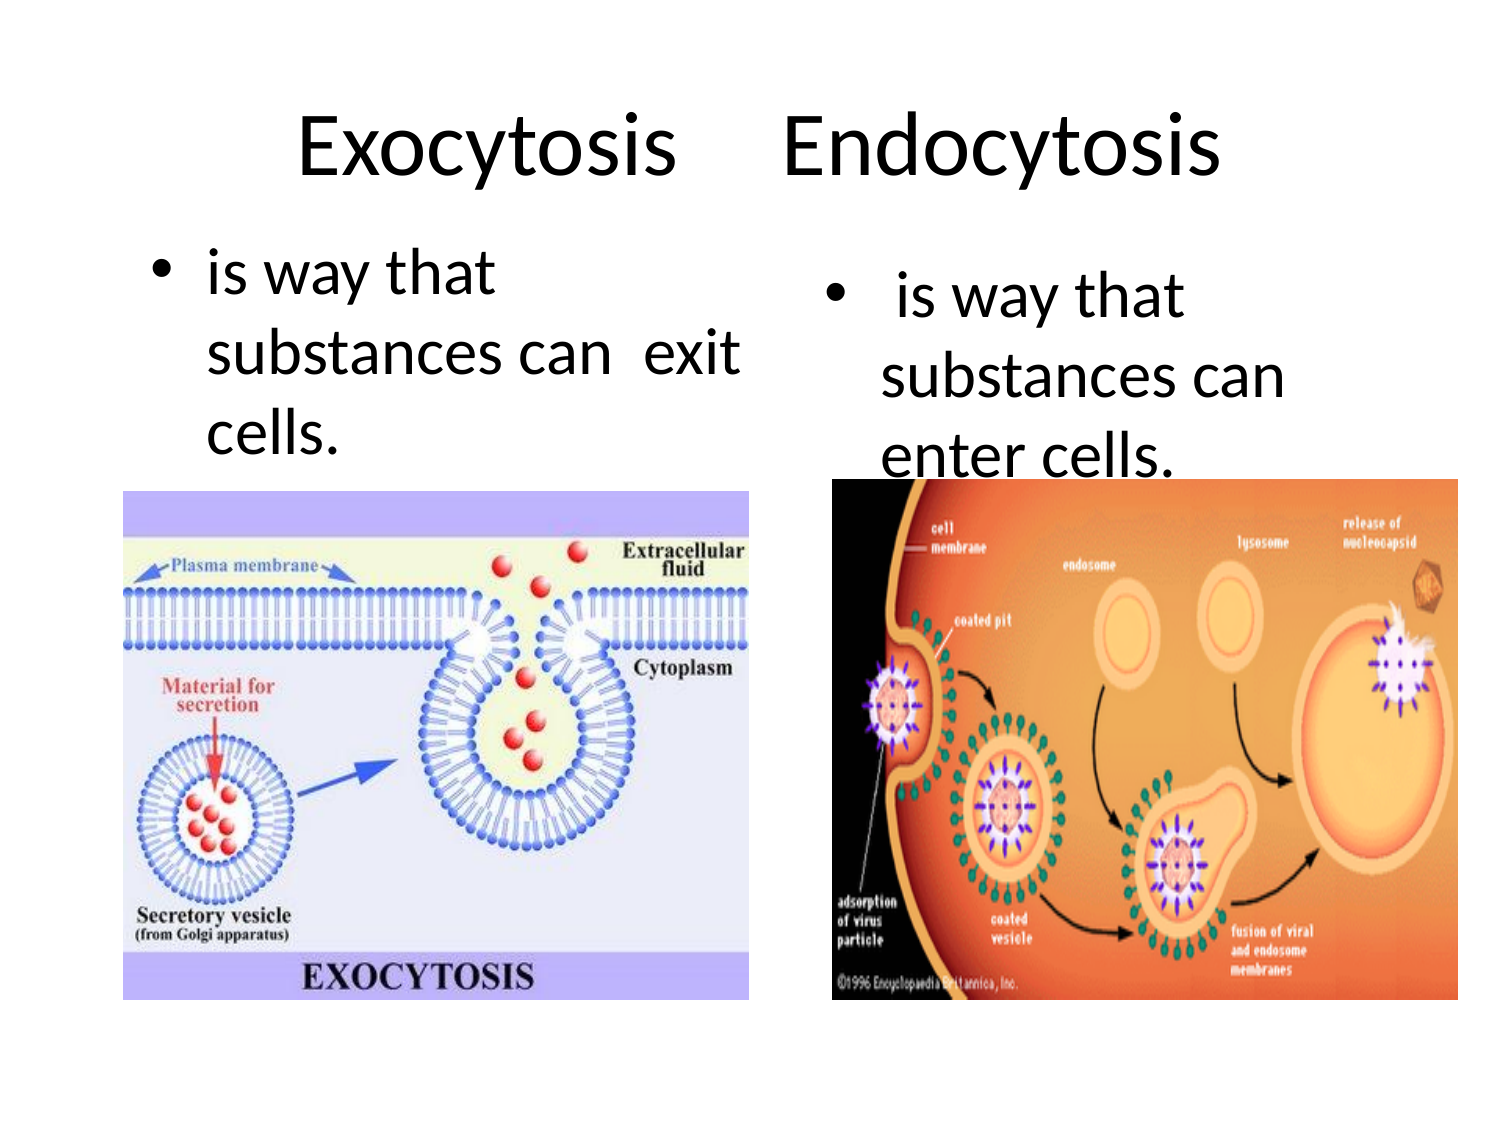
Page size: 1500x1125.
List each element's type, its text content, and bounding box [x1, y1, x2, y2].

list is way that substances can enter cells. [809, 243, 1454, 470]
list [123, 491, 750, 1000]
list is way that substances can exit cells. [135, 220, 780, 468]
picture [832, 479, 1458, 1000]
title Exocytosis Endocytosis [75, 45, 1425, 233]
